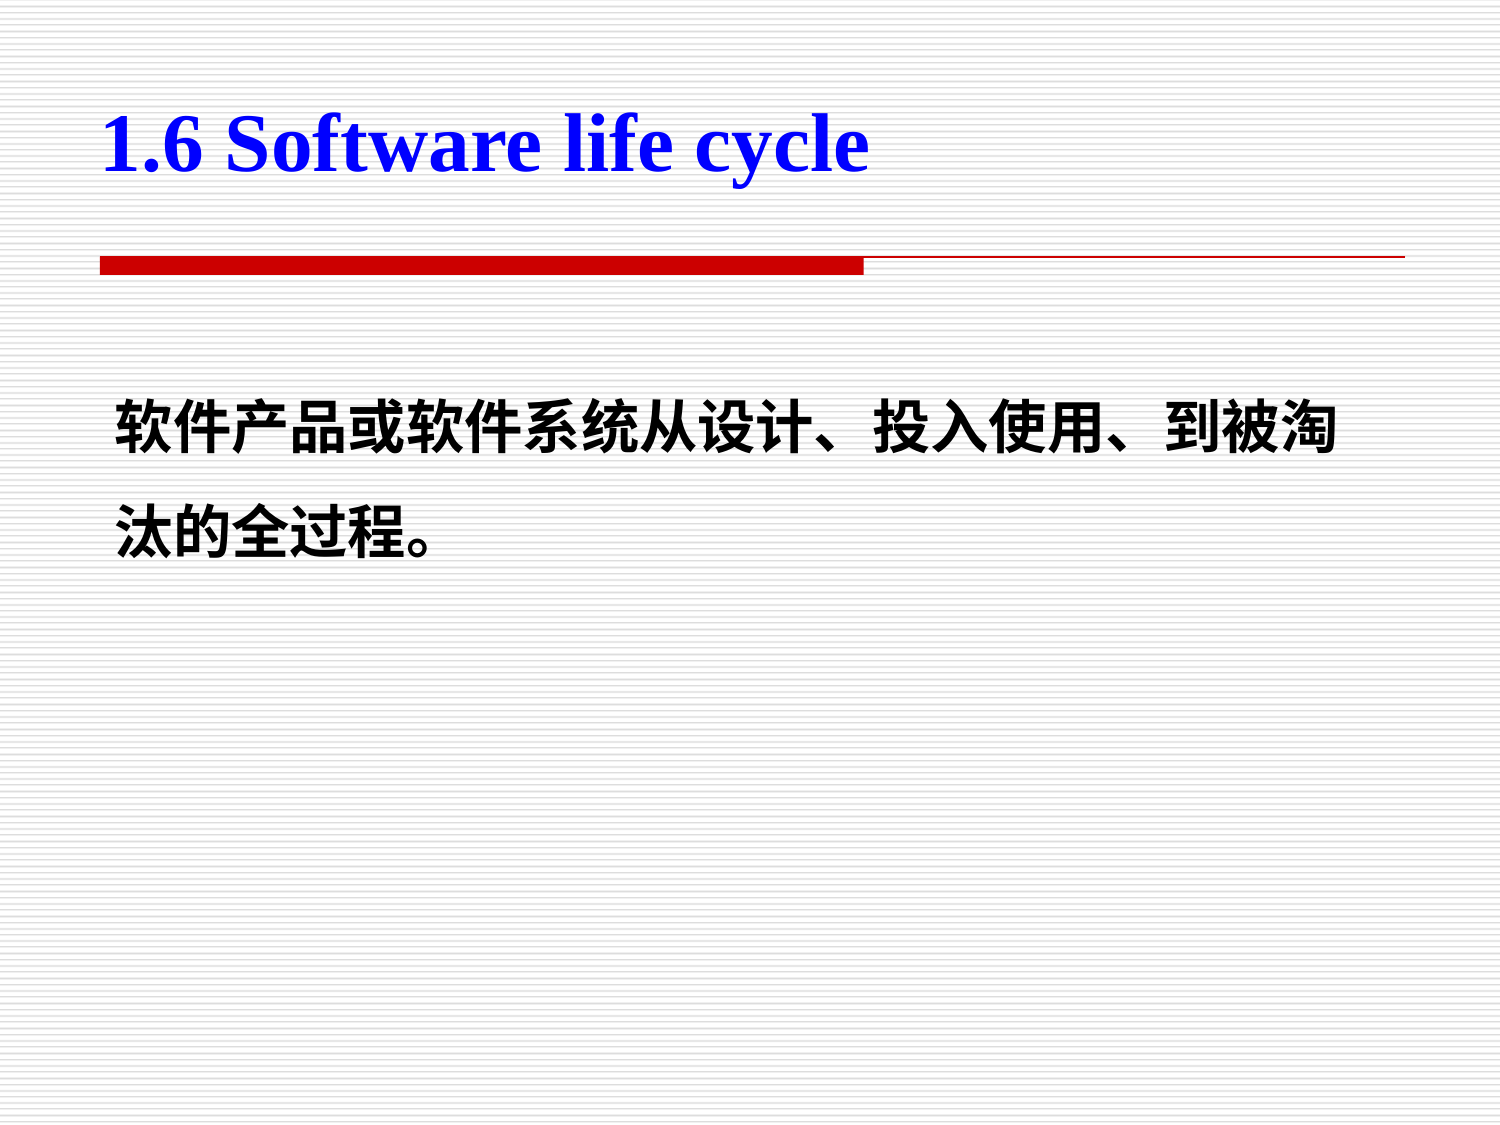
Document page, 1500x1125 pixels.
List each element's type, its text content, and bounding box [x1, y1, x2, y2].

picture [0, 0, 1500, 1125]
text_box 1.6 Software life cycle [85, 60, 1500, 196]
text_box 软件产品或软件系统从设计、投入使用、到被淘汰的全过程。 [100, 348, 1385, 573]
